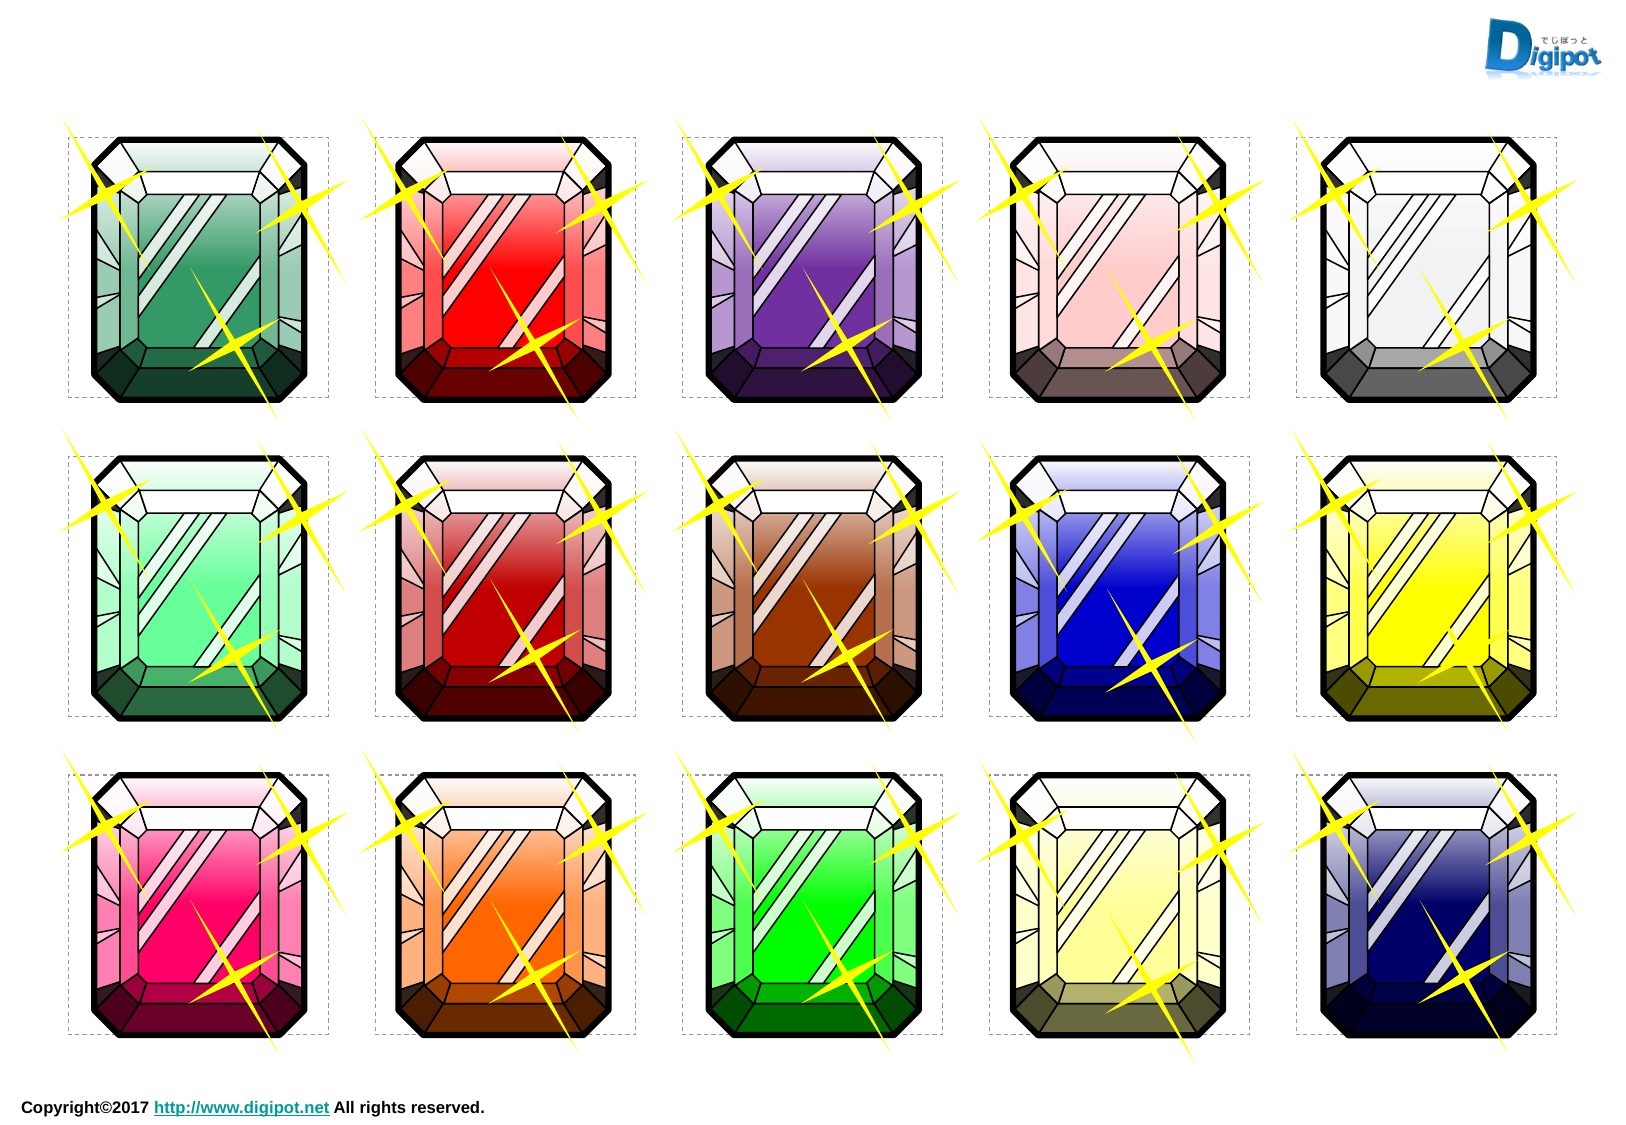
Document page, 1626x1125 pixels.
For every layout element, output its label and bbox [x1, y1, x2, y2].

text_box [969, 425, 1273, 746]
text_box [52, 104, 351, 435]
text_box [969, 746, 1273, 1077]
text_box [664, 441, 963, 736]
text_box [1281, 441, 1586, 736]
text_box [52, 441, 347, 736]
text_box [1281, 104, 1586, 435]
text_box [664, 736, 969, 1067]
text_box [664, 104, 967, 435]
text_box [352, 441, 656, 736]
text_box [352, 104, 656, 435]
text_box [1281, 736, 1586, 1067]
text_box [52, 736, 351, 1067]
text_box [969, 104, 1273, 425]
text_box [352, 736, 656, 1067]
picture [1485, 18, 1602, 82]
